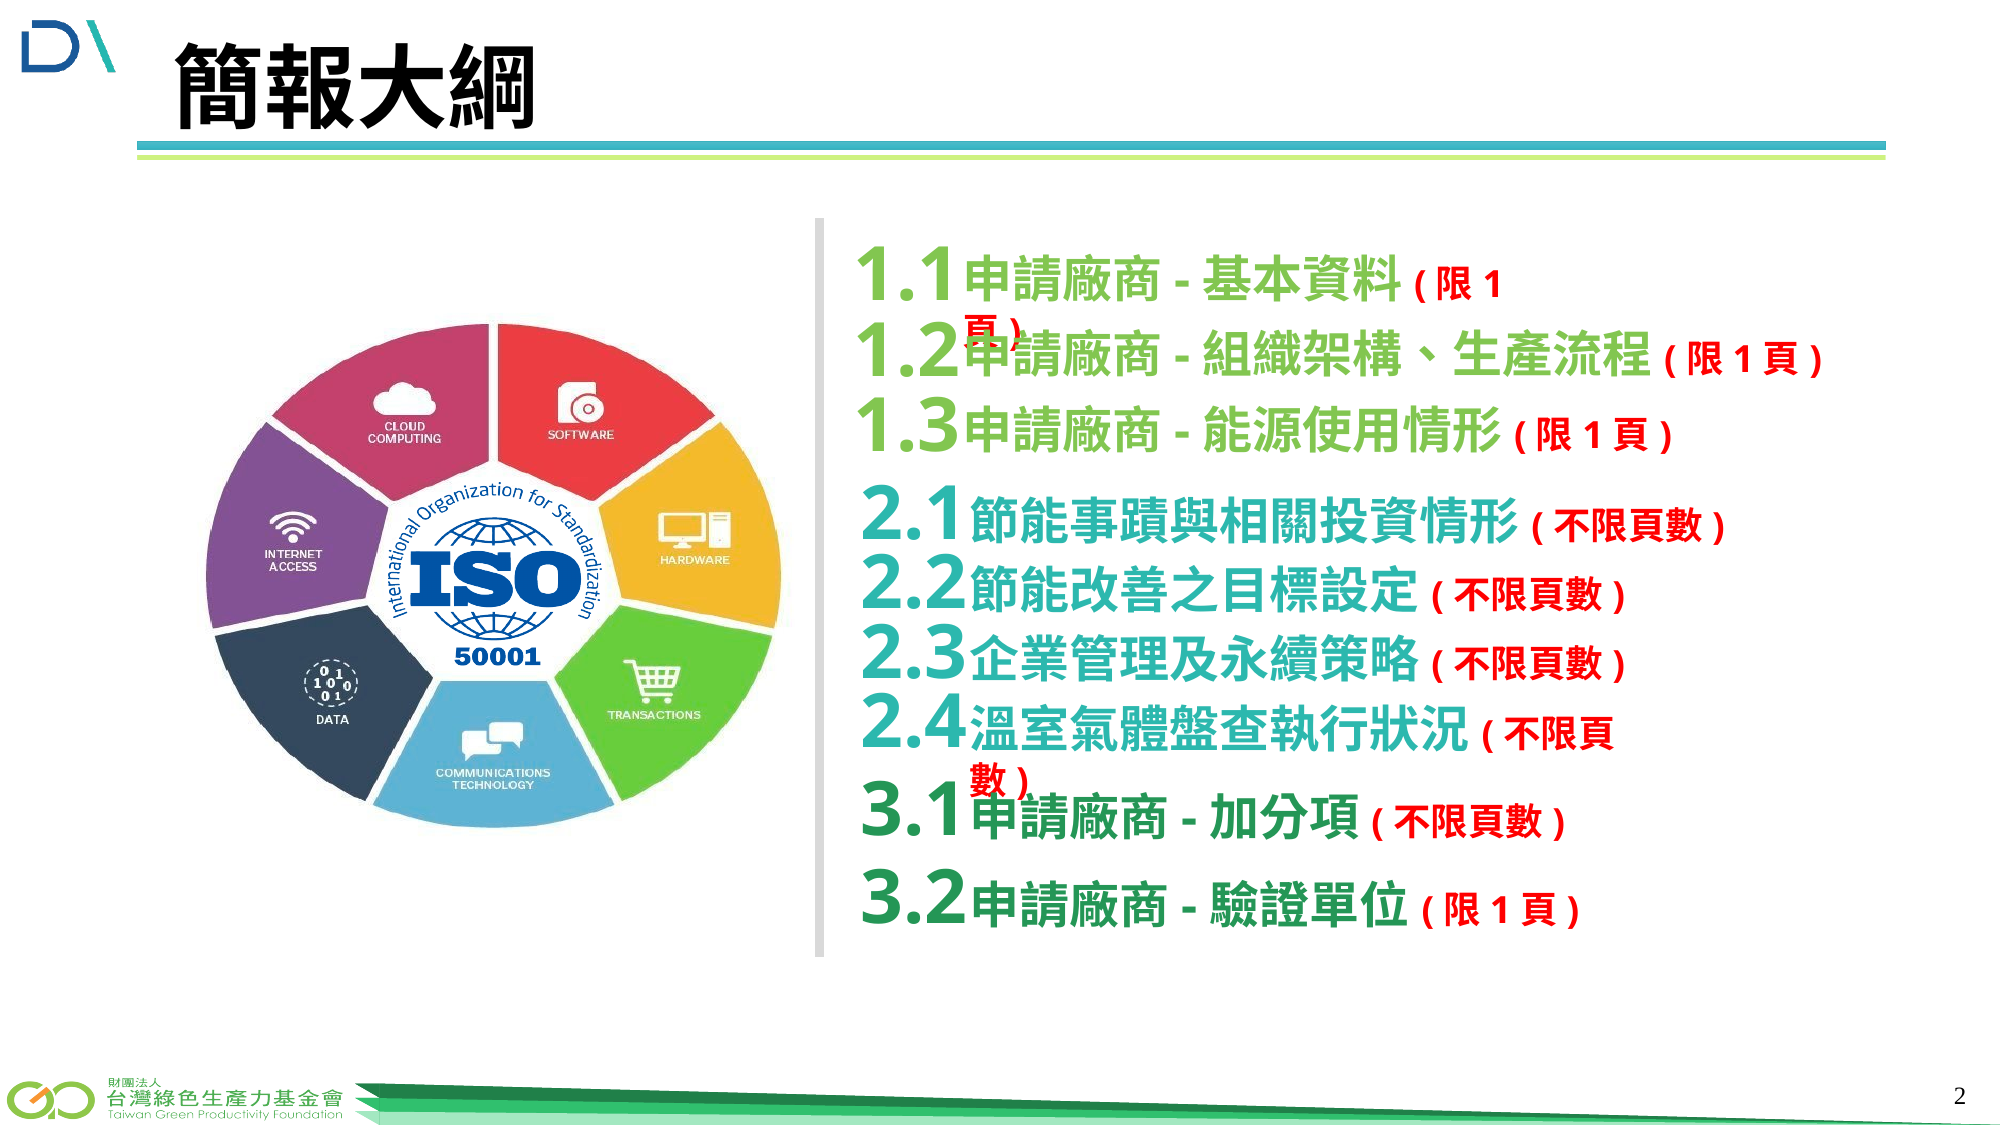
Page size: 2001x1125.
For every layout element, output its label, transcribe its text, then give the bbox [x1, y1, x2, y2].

text_box 簡報大綱 [157, 53, 565, 131]
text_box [837, 369, 1775, 476]
text_box 2 [1531, 1065, 1982, 1125]
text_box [837, 595, 2000, 702]
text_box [837, 841, 1671, 948]
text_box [837, 526, 1976, 595]
picture [1, 1072, 349, 1124]
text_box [837, 753, 1671, 841]
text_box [837, 293, 1864, 400]
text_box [837, 665, 1671, 753]
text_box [820, 309, 825, 850]
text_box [837, 218, 1523, 293]
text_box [157, 309, 819, 850]
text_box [837, 457, 2000, 564]
picture [21, 20, 130, 88]
